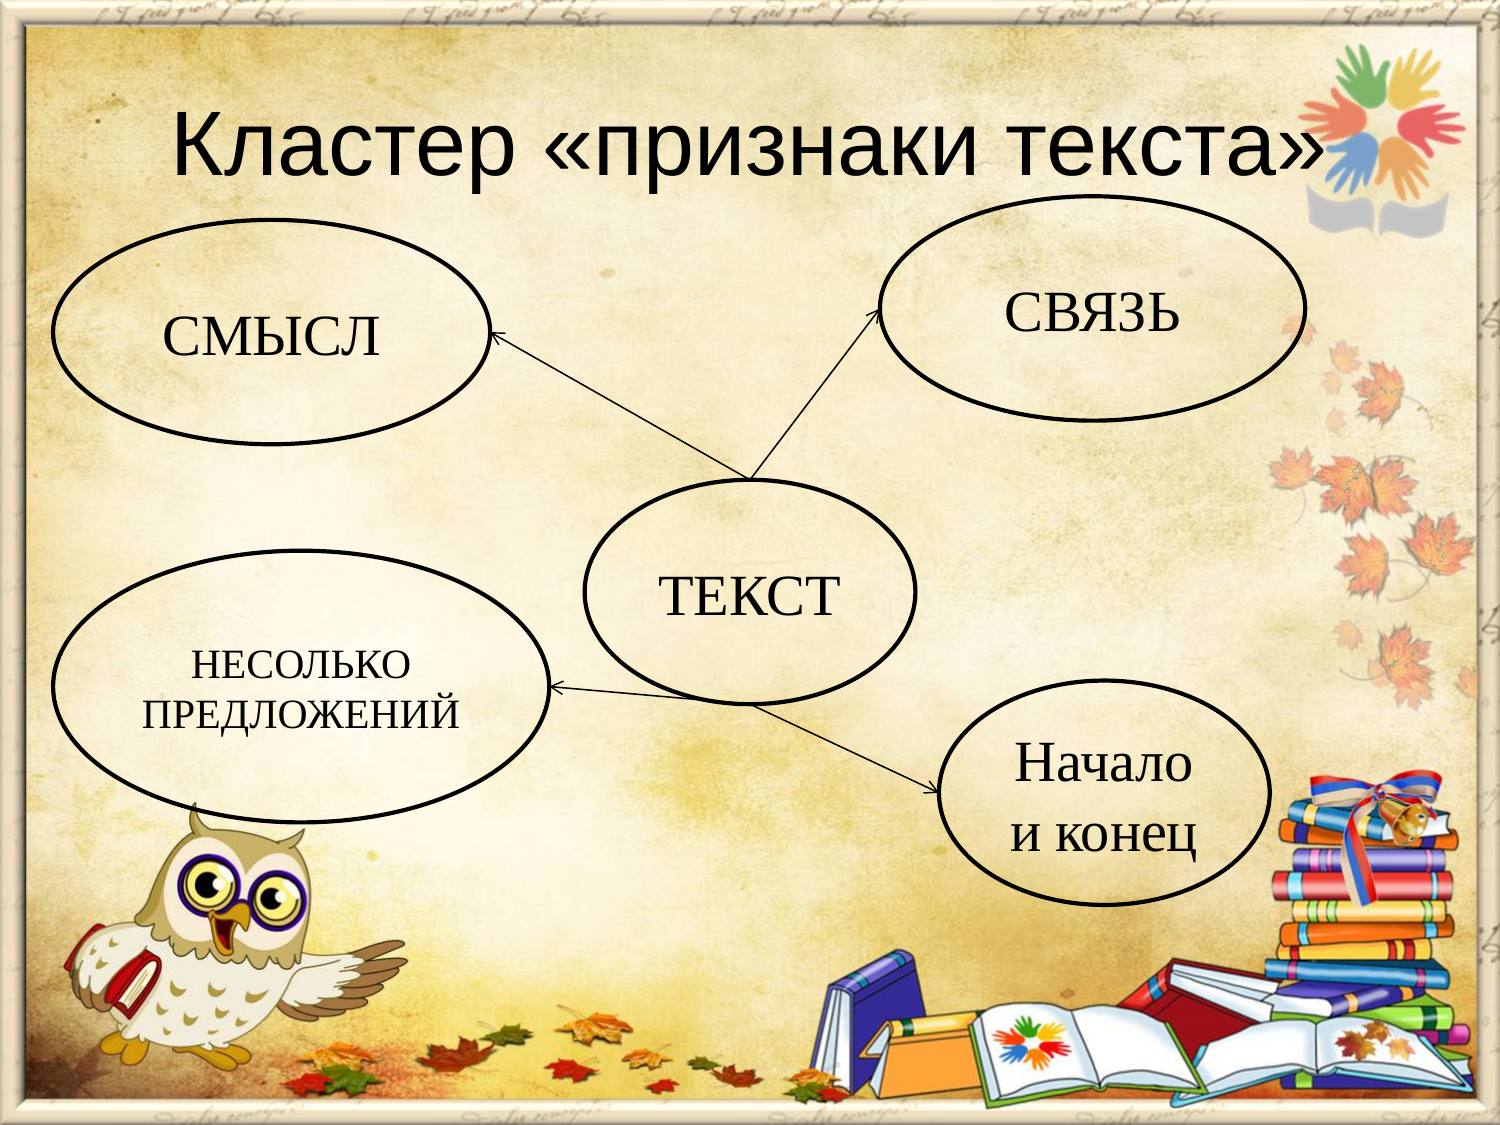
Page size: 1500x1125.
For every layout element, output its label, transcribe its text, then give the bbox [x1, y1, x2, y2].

picture [0, 0, 1500, 1125]
title Кластер «признаки текста» [75, 45, 1425, 233]
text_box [489, 331, 744, 480]
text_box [749, 703, 940, 793]
text_box ТЕКСТ [582, 488, 918, 702]
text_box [548, 686, 751, 705]
text_box НЕСОЛЬКО ПРЕДЛОЖЕНИЙ [50, 548, 552, 825]
text_box СВЯЗЬ [877, 194, 1308, 423]
text_box Начало и конец [937, 678, 1272, 908]
text_box СМЫСЛ [50, 217, 493, 447]
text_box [749, 308, 881, 480]
